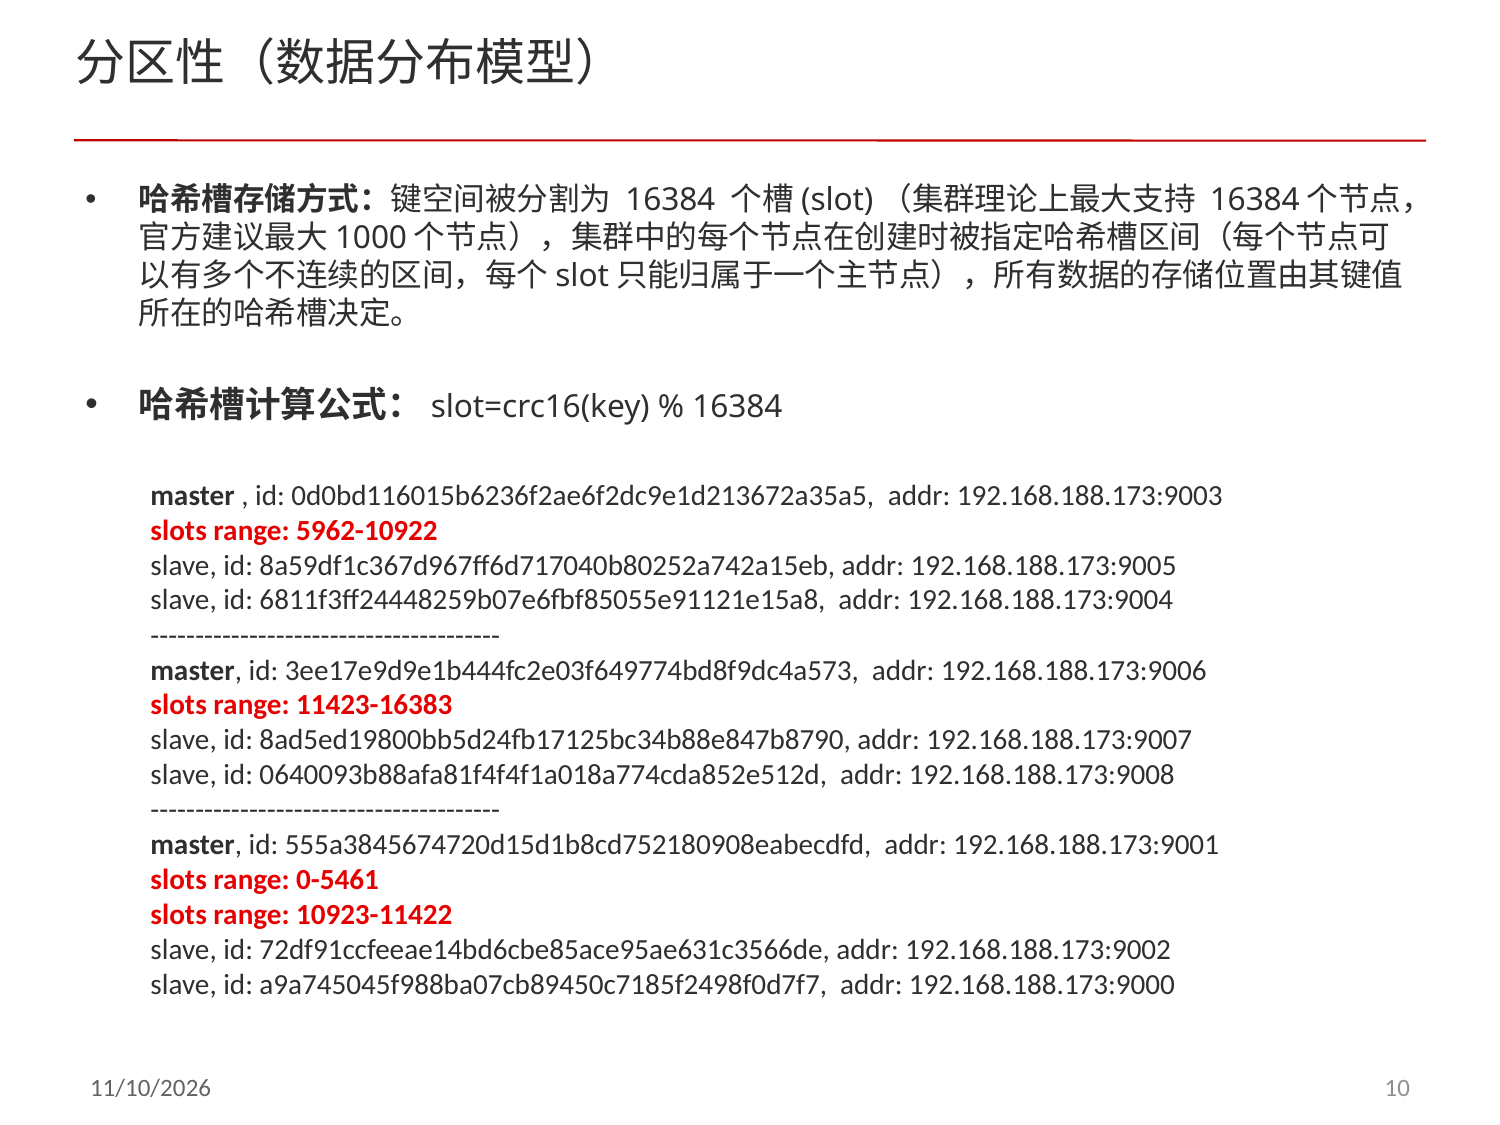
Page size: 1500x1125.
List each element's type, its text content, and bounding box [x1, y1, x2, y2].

list 哈希槽存储方式：键空间被分割为 16384 个槽(slot)（集群理论上最大支持 16384个节点，官方建议最大1000个节点），集群中的每个节点在创建时被指定哈希槽区间（每个节点可以有多个不连续的区间，每个slot只能归属于一个主节点），所有数据的存储位置由其键值所在的哈希槽决定。 哈希槽计算公式：slot=crc16(key) % 16384 [70, 171, 1421, 433]
text_box master , id: 0d0bd116015b6236f2ae6f2dc9e1d213672a35a5, addr: 192.168.188.173:9003 slots range: 5962-10922 slave, id: 8a59df1c367d967ff6d717040b80252a742a15eb, addr: 192.168.188.173:9005 slave, id: 6811f3ff24448259b07e6fbf85055e91121e15a8, addr: 192.168.188.173:9004 --------------------------------------- master, id: 3ee17e9d9e1b444fc2e03f649774bd8f9dc4a573, addr: 192.168.188.173:9006 slots range: 11423-16383 slave, id: 8ad5ed19800bb5d24fb17125bc34b88e847b8790, addr: 192.168.188.173:9007 slave, id: 0640093b88afa81f4f4f1a018a774cda852e512d, addr: 192.168.188.173:9008 --------------------------------------- master, id: 555a3845674720d15d1b8cd752180908eabecdfd, addr: 192.168.188.173:9001 slots range: 0-5461 slots range: 10923-11422 slave, id: 72df91ccfeeae14bd6cbe85ace95ae631c3566de, addr: 192.168.188.173:9002 slave, id: a9a745045f988ba07cb89450c7185f2498f0d7f7, addr: 192.168.188.173:9000 [135, 468, 1353, 1008]
title 分区性（数据分布模型） [75, 30, 1235, 136]
